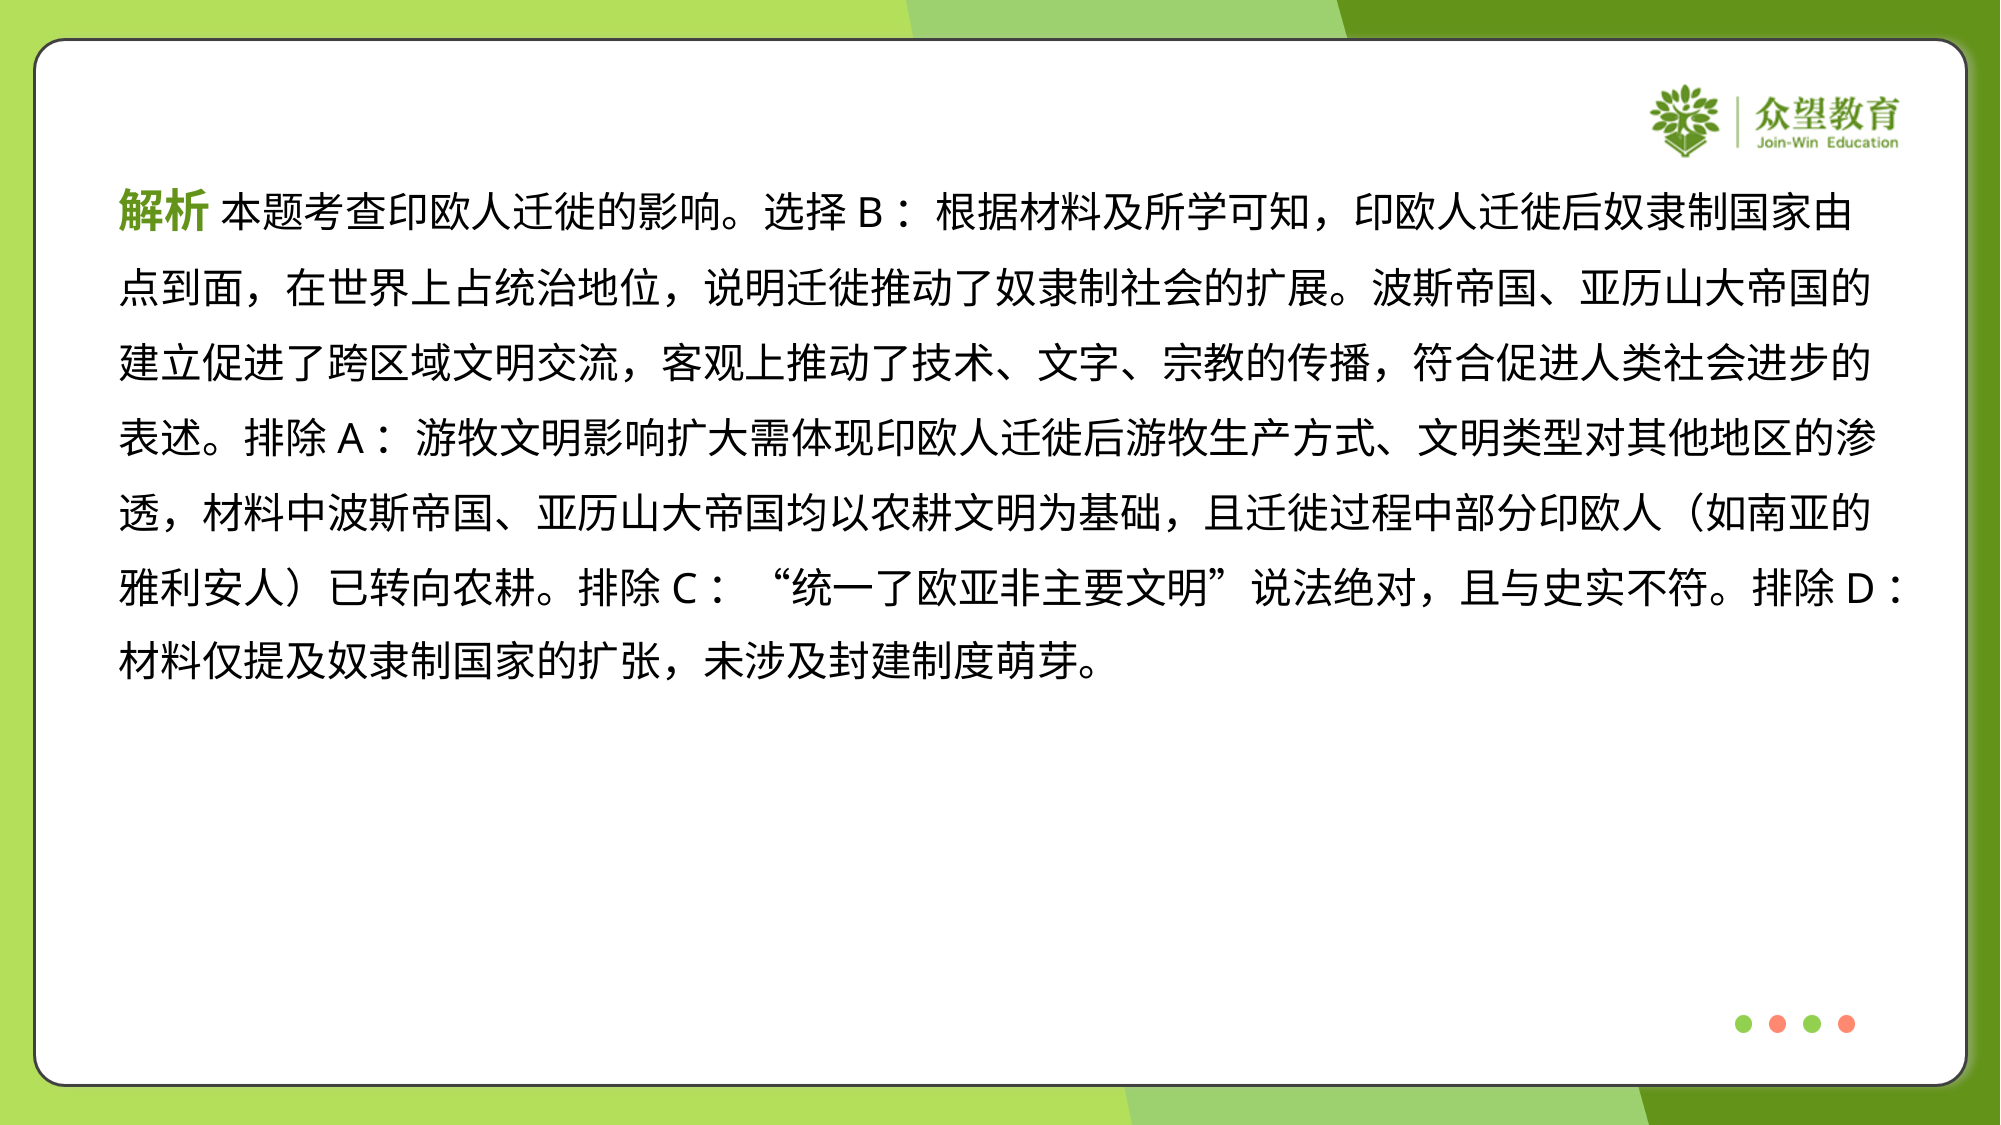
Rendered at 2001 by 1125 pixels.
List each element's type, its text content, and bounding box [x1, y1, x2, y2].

picture [0, 0, 2000, 1125]
text_box 解析 本题考查印欧人迁徙的影响。选择B：根据材料及所学可知，印欧人迁徙后奴隶制国家由 点到面，在世界上占统治地位，说明迁徙推动了奴隶制社会的扩展。波斯帝国、亚历山大帝国的 建立促进了跨区域文明交流，客观上推动了技术、文字、宗教的传播，符合促进人类社会进步的 表述。排除A：游牧文明影响扩大需体现印欧人迁徙后游牧生产方式、文明类型对其他地区的渗 透，材料中波斯帝国、亚历山大帝国均以农耕文明为基础，且迁徙过程中部分印欧人（如南亚的 雅利安人）已转向农耕。排除C：“统一了欧亚非主要文明”说法绝对，且与史实不符。排除D： 材料仅提及奴隶制国家的扩张，未涉及封建制度萌芽。 [118, 159, 1883, 677]
